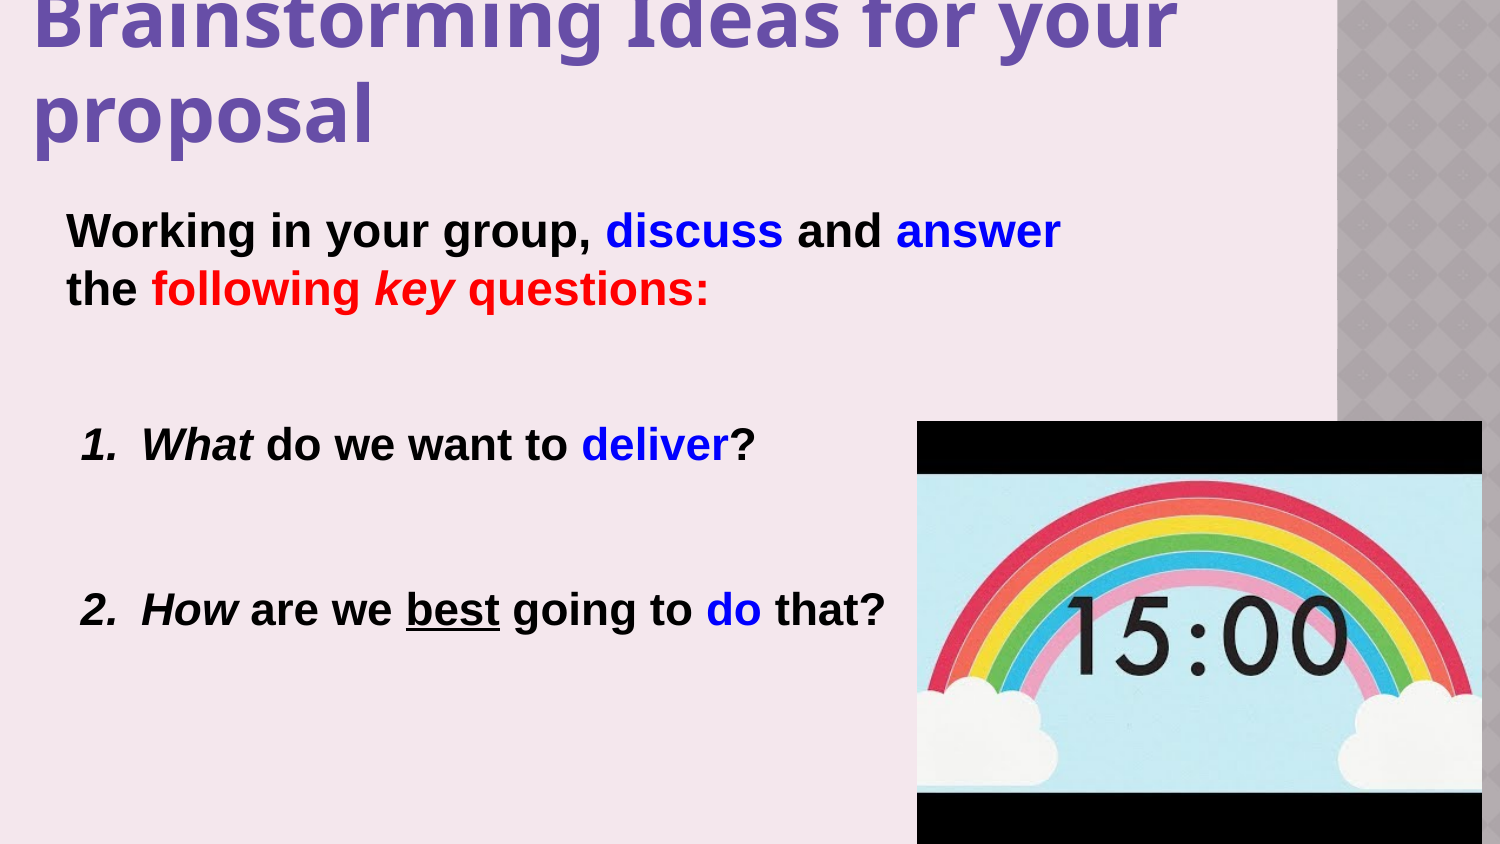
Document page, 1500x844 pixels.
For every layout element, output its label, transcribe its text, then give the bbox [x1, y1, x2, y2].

title Brainstorming Ideas for your proposal [23, 39, 1482, 159]
text_box Working in your group, discuss and answer the following key questions: What do we want to deliver? How are we best going to do that? [51, 185, 1124, 829]
picture [917, 421, 1483, 844]
